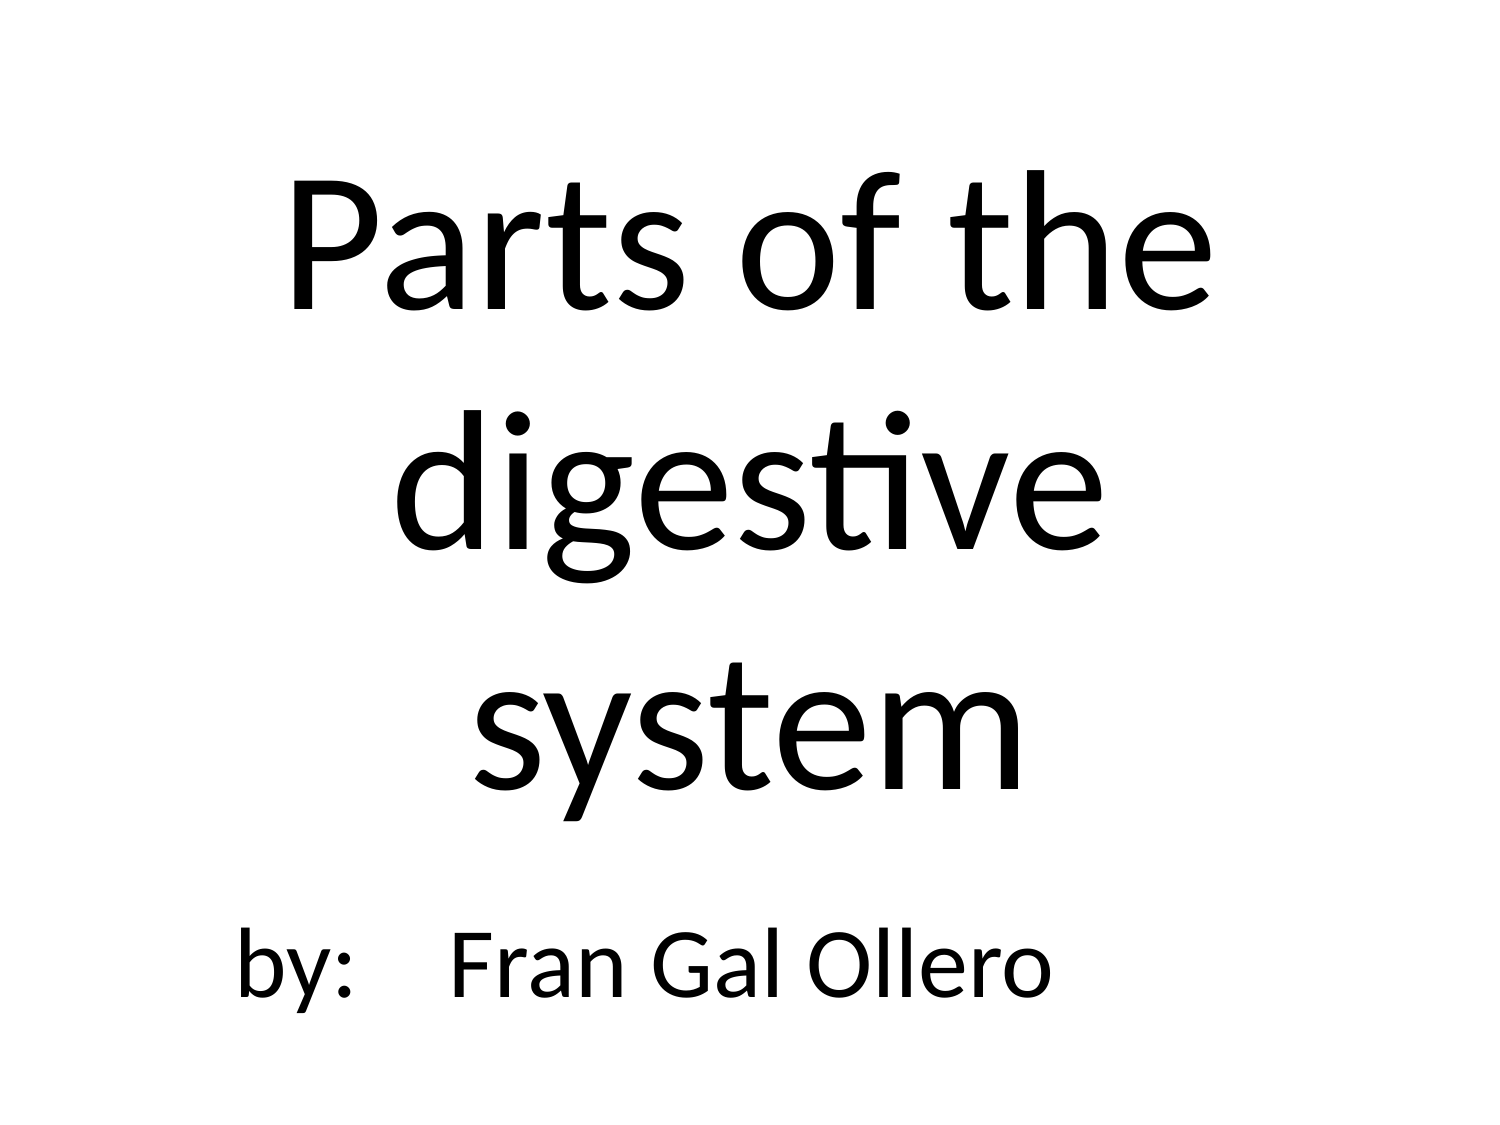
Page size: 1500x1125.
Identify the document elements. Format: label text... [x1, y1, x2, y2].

text_box by: Fran Gal Ollero [210, 890, 1102, 1071]
title Parts of the digestive system [112, 349, 1388, 591]
